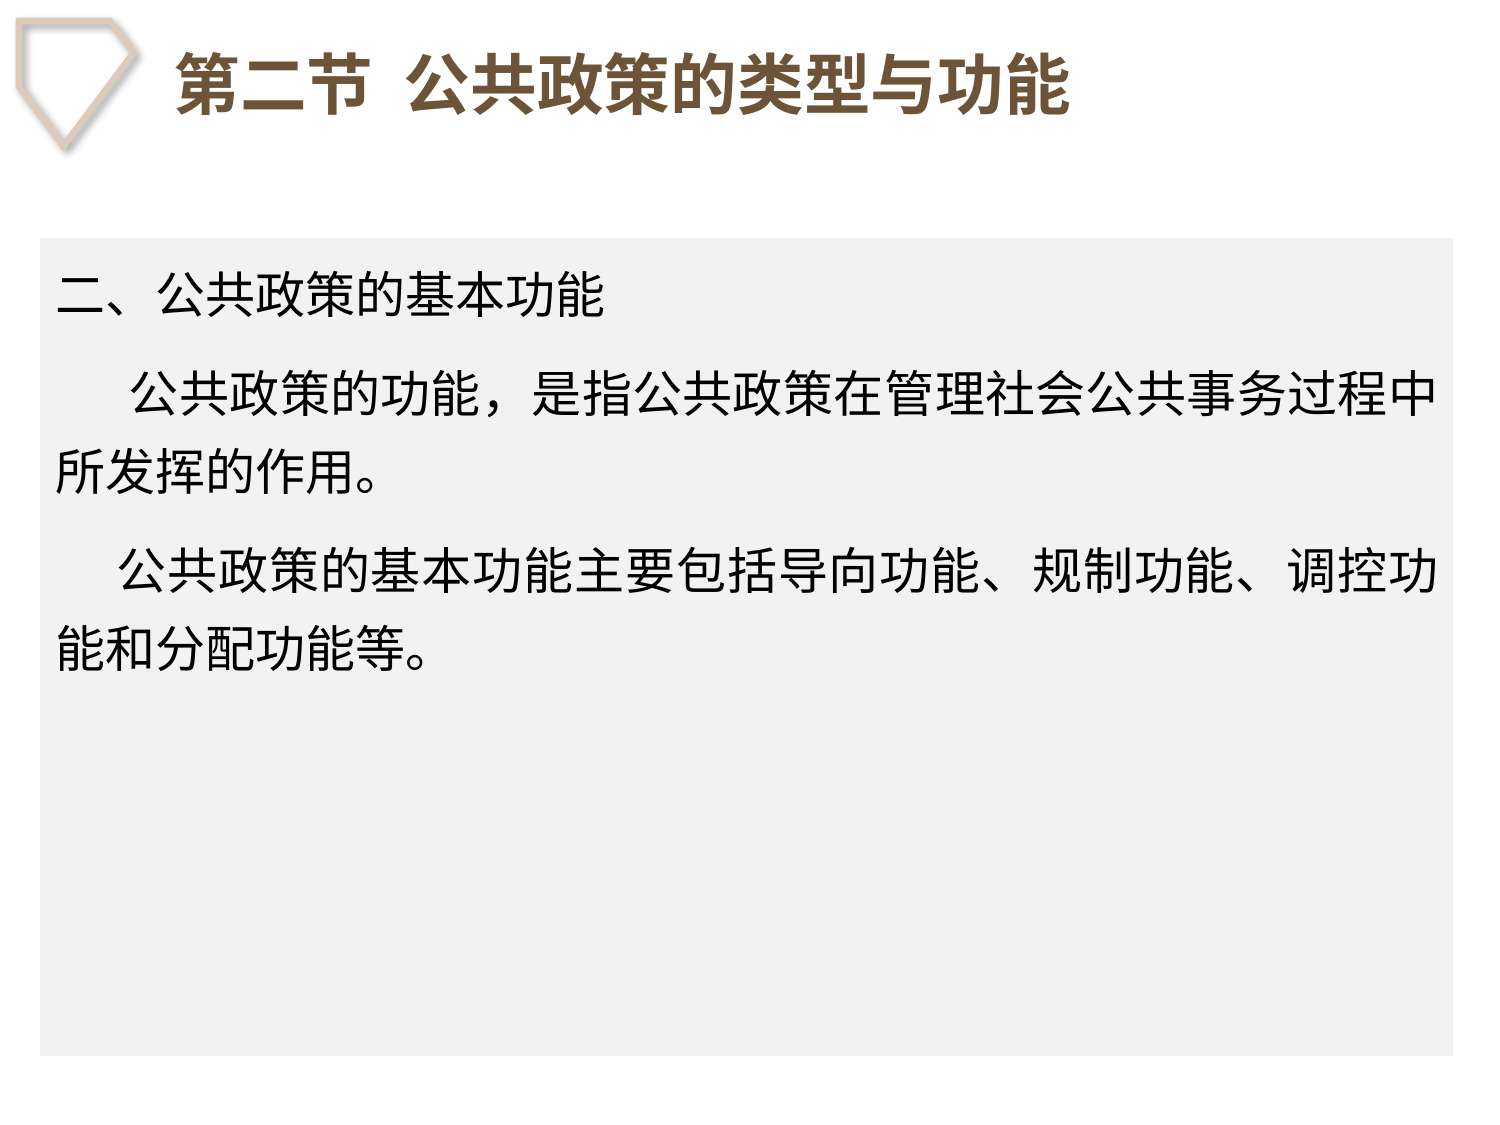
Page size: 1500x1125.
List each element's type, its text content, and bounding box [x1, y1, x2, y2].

title 第二节 公共政策的类型与功能 [158, 18, 1456, 159]
list 二、公共政策的基本功能 公共政策的功能，是指公共政策在管理社会公共事务过程中所发挥的作用。 公共政策的基本功能主要包括导向功能、规制功能、调控功能和分配功能等。 [40, 238, 1454, 1057]
